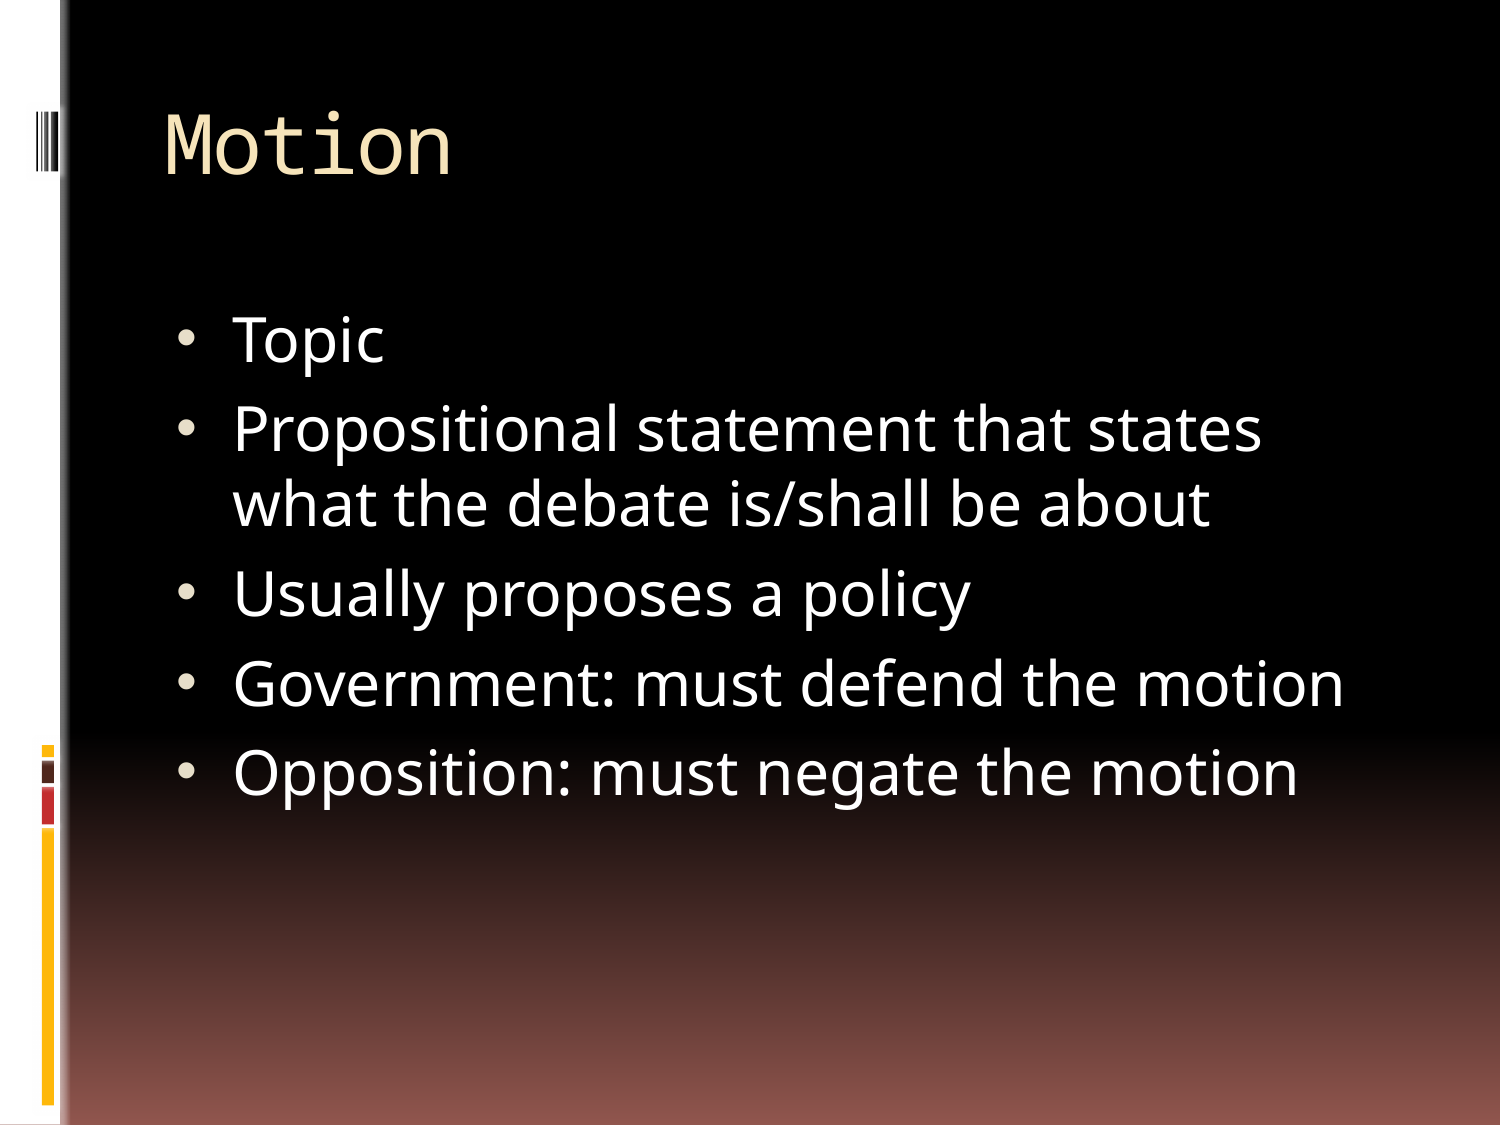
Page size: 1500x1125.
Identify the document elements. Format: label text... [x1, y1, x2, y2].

list Topic Propositional statement that states what the debate is/shall be about Usually proposes a policy Government: must defend the motion Opposition: must negate the motion [150, 292, 1425, 1043]
title Motion [150, 83, 1425, 234]
